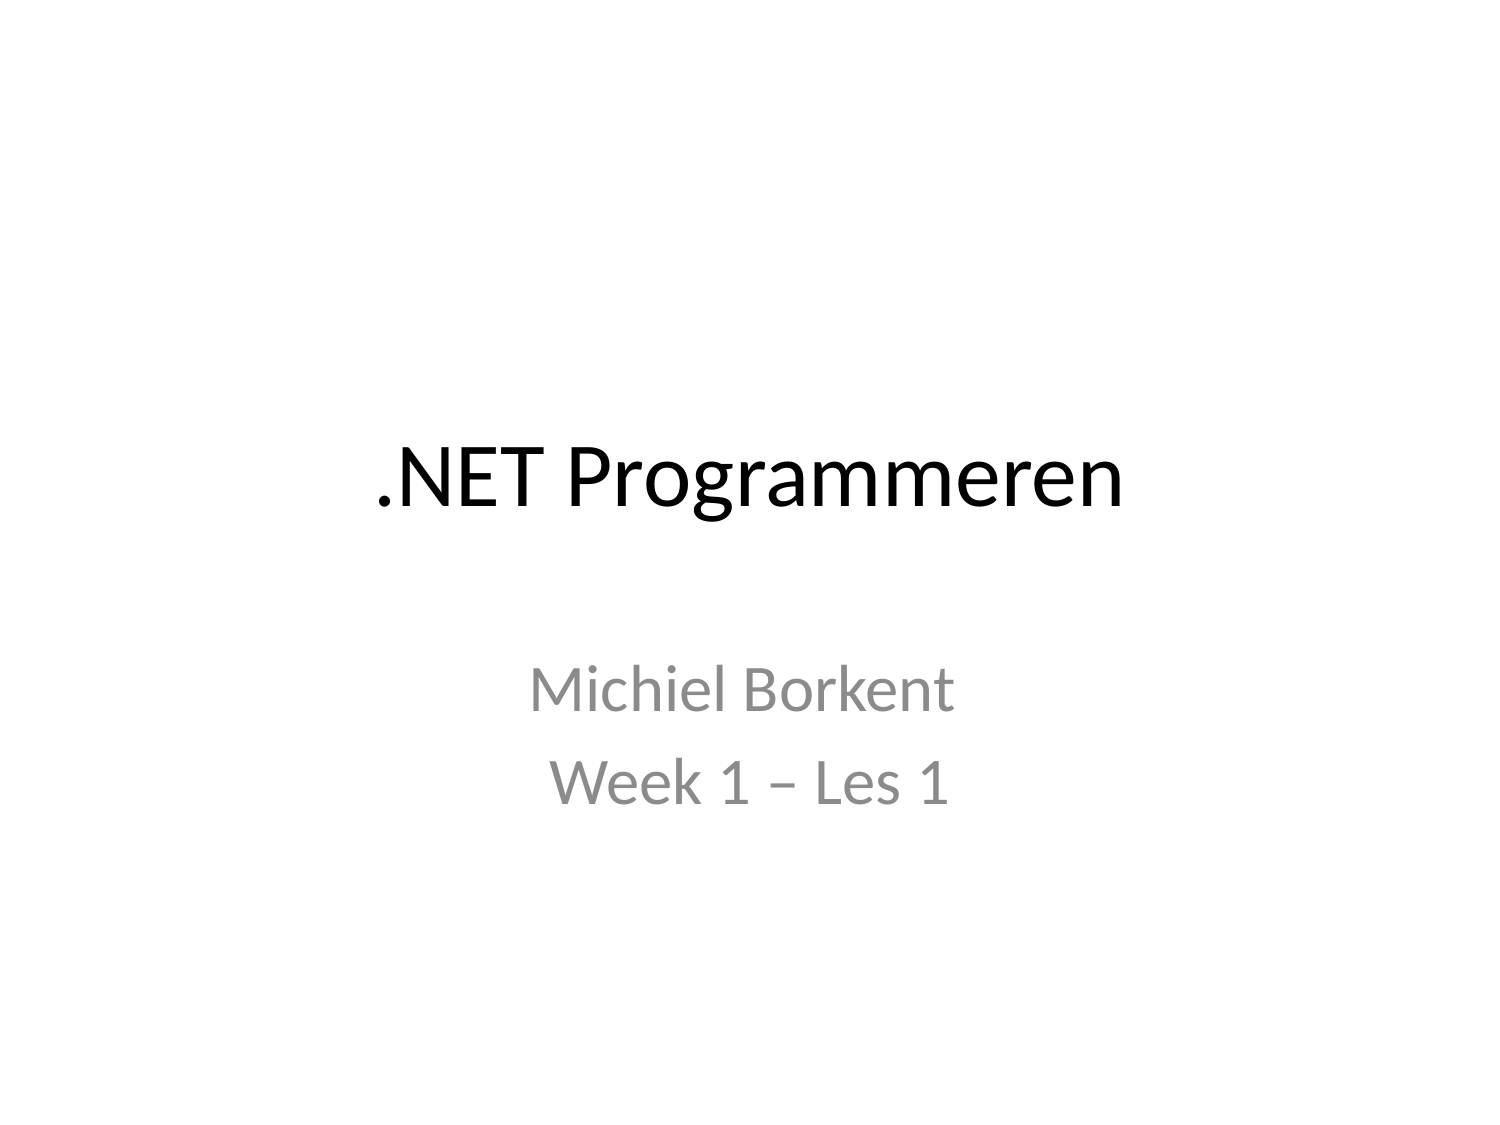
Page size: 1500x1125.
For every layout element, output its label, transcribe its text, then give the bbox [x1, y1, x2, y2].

title .NET Programmeren [112, 349, 1388, 591]
subtitle Michiel Borkent Week 1 – Les 1 [225, 637, 1275, 925]
